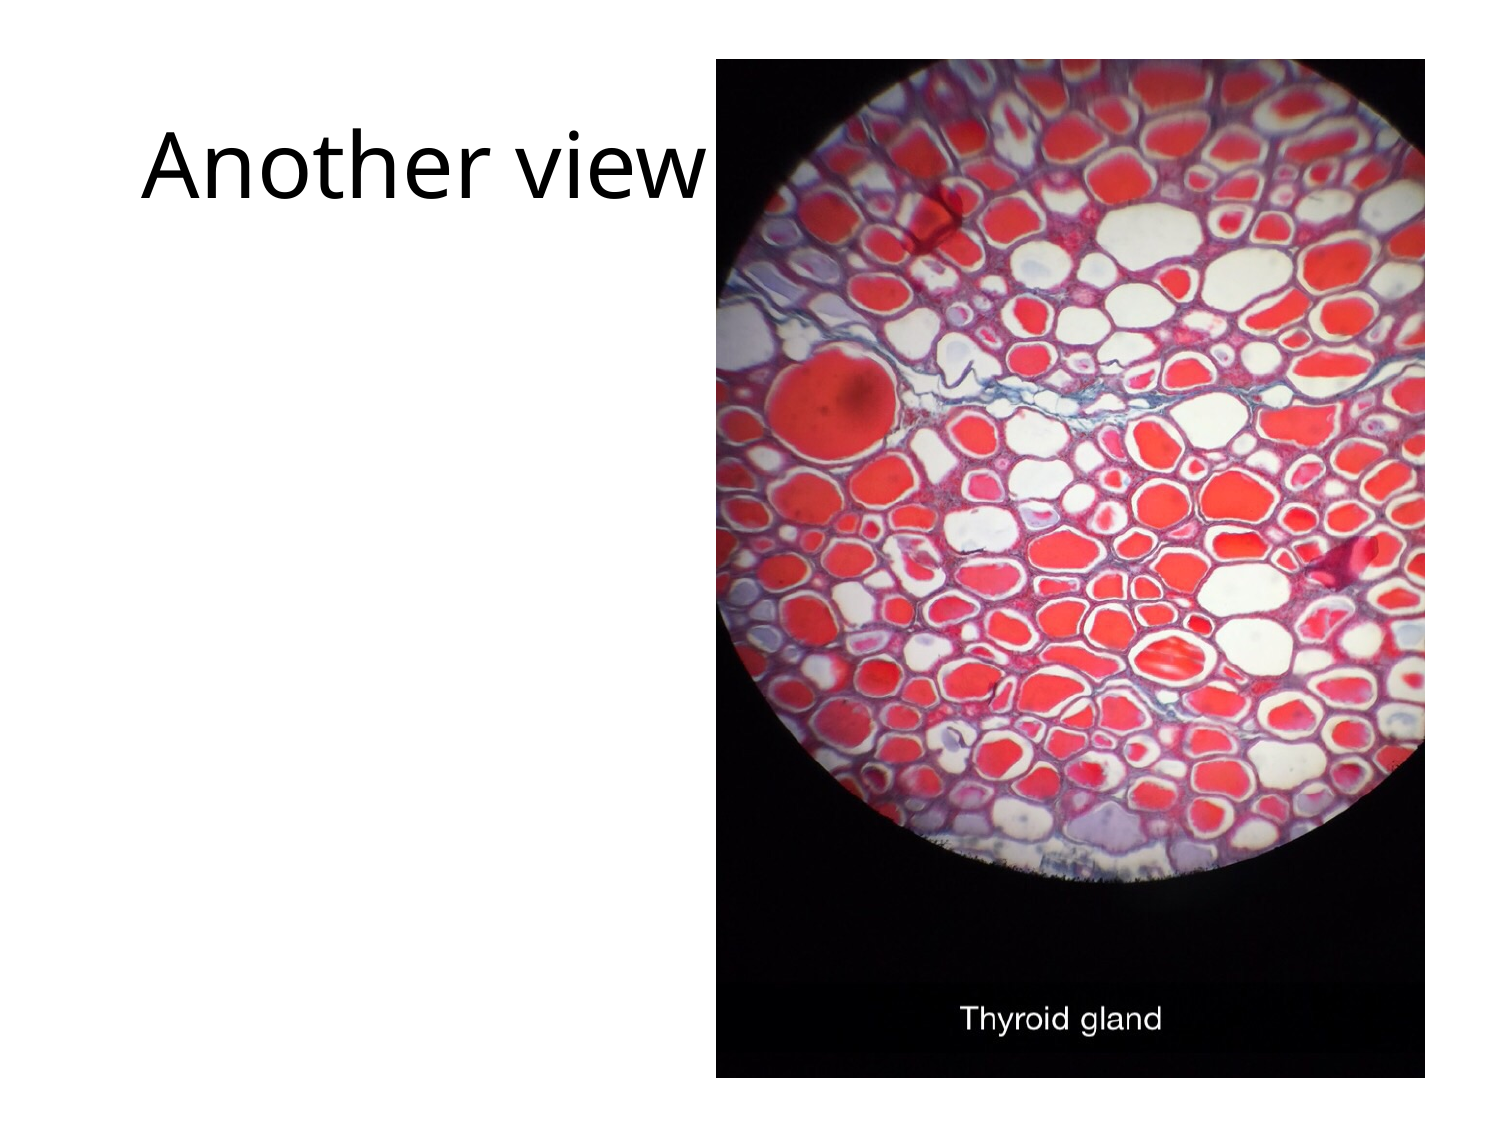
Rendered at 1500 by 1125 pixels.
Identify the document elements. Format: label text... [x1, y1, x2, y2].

title Another view [103, 59, 716, 278]
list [716, 59, 1443, 1078]
